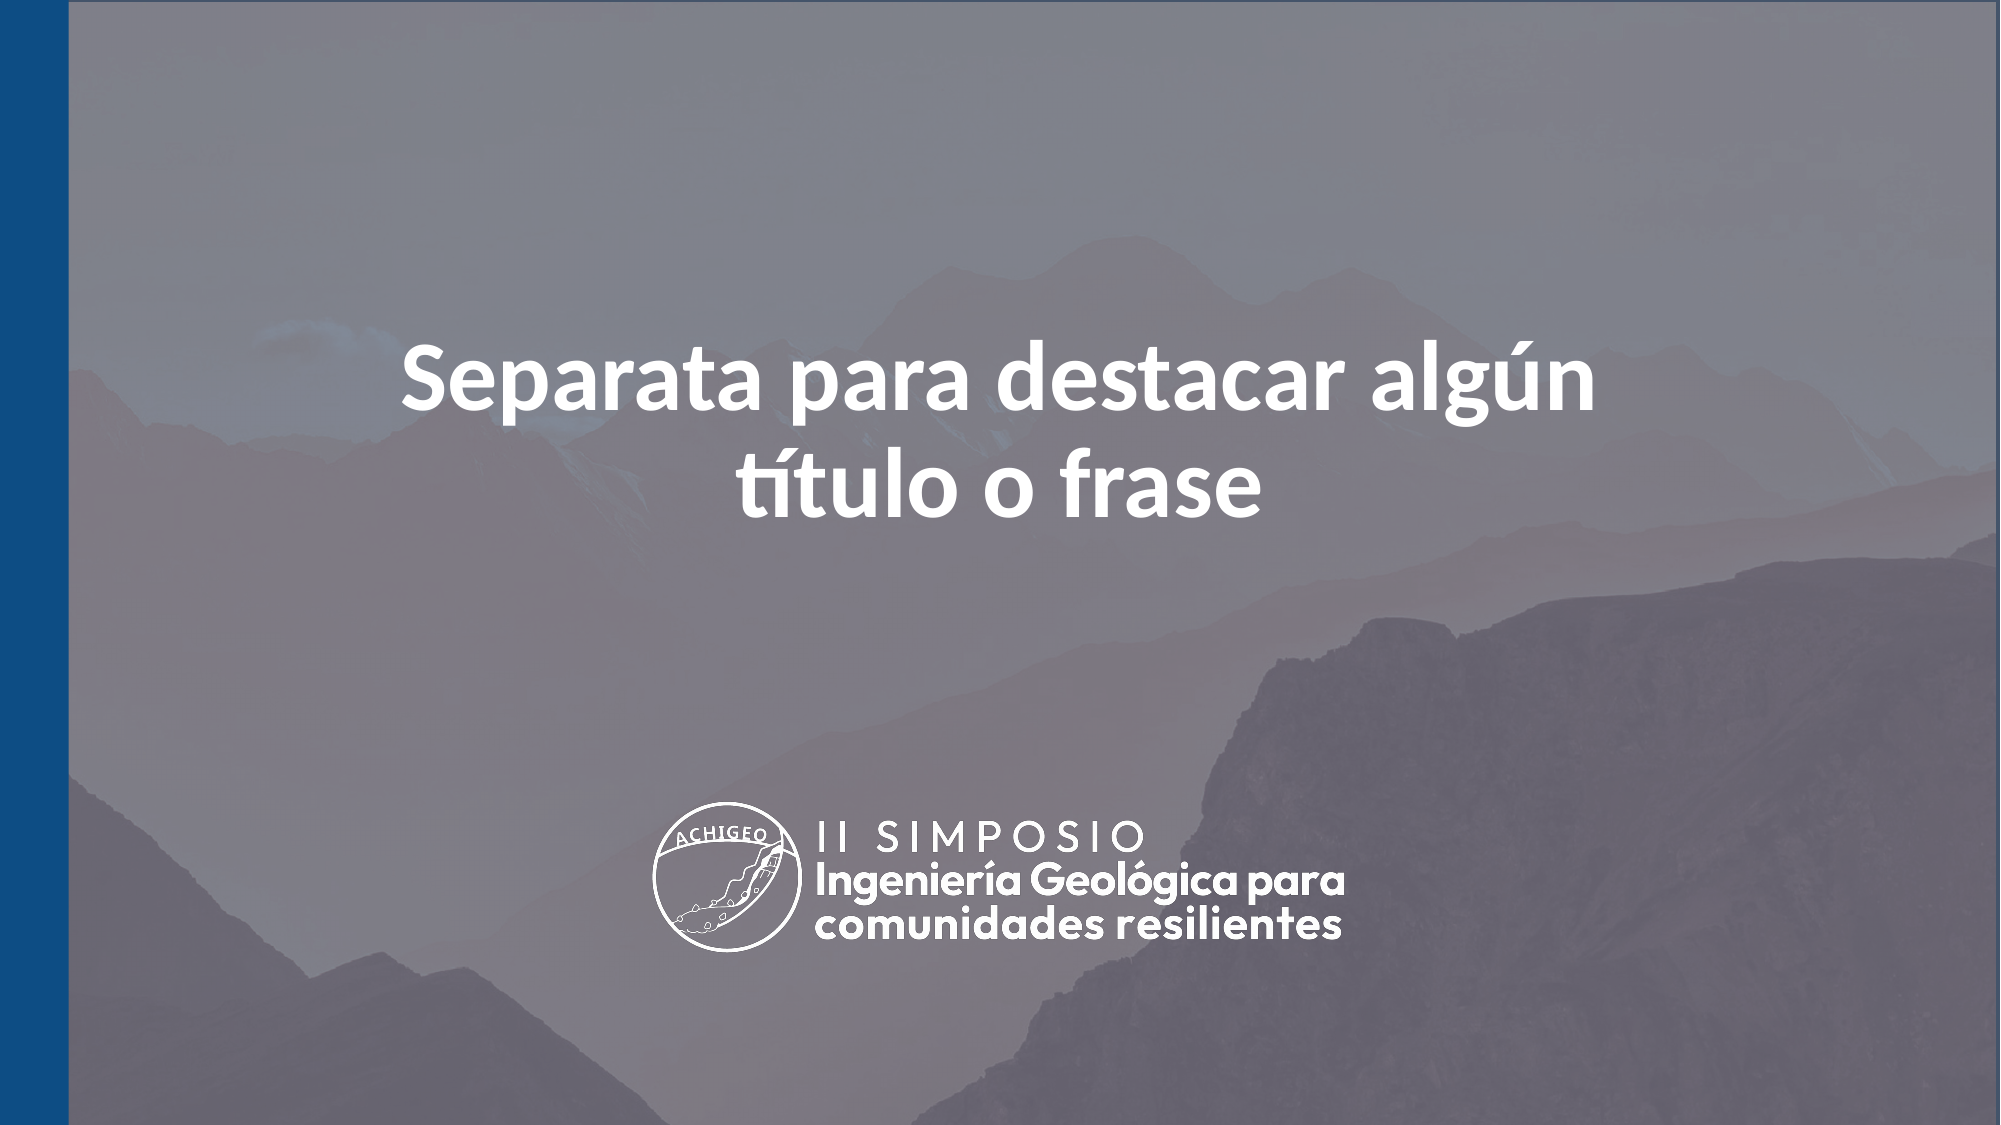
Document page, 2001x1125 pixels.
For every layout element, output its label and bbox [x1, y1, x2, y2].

picture [0, 2, 1996, 1125]
text_box [70, 0, 2000, 1125]
